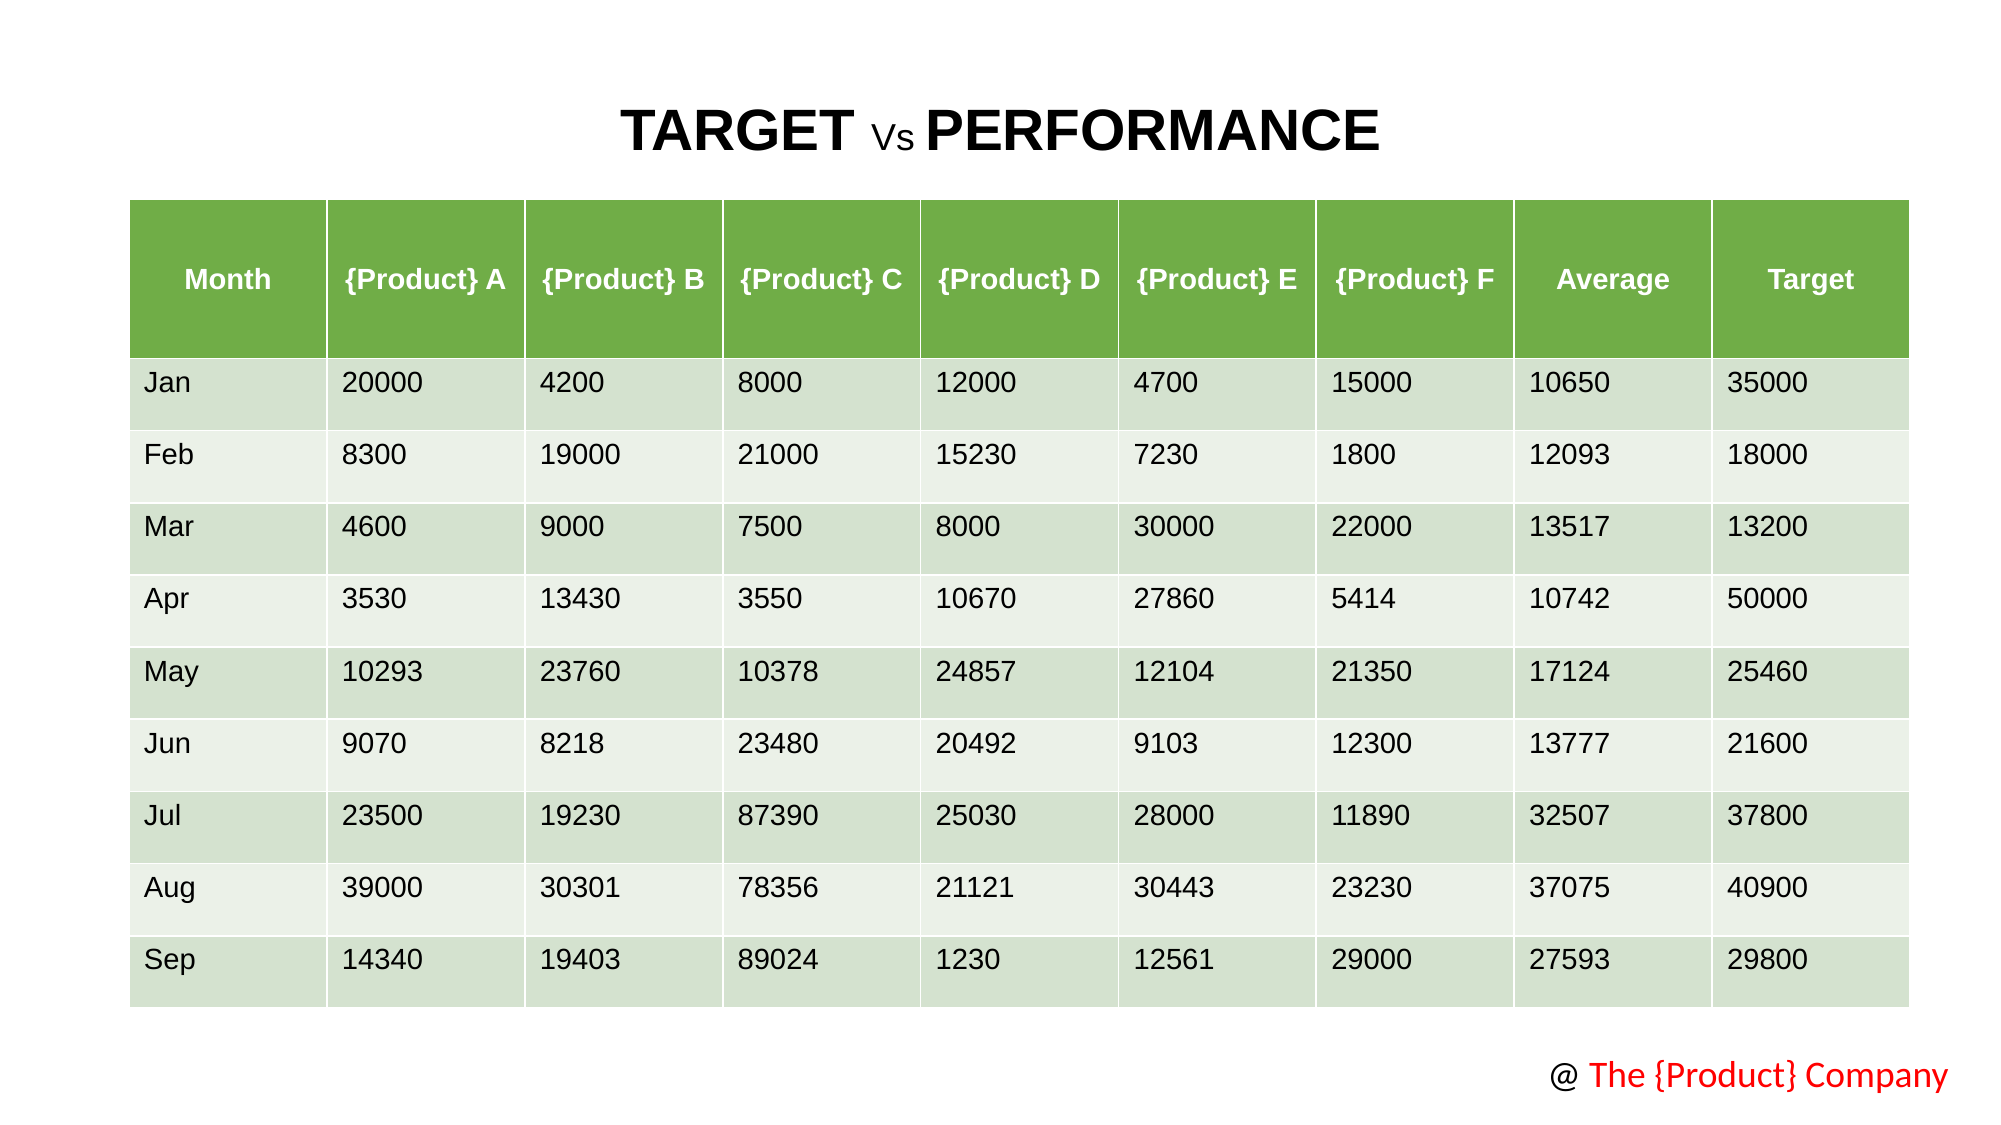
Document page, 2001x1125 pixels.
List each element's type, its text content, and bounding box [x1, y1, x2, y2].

table_cell 11890 [1317, 792, 1513, 863]
table_cell 37075 [1515, 864, 1711, 935]
table_cell Sep [130, 937, 326, 1007]
table_header {Product} F [1317, 200, 1513, 358]
table_header Month [130, 200, 326, 358]
table_cell 20492 [921, 720, 1118, 791]
table_cell May [130, 648, 326, 718]
table_cell 14340 [328, 937, 524, 1007]
table_cell Aug [130, 864, 326, 935]
table_cell 17124 [1515, 648, 1711, 718]
table_cell 12000 [921, 359, 1118, 430]
table_cell 9000 [526, 504, 722, 574]
table_cell 3530 [328, 576, 524, 646]
table_header {Product} D [921, 200, 1118, 358]
table_cell 1230 [921, 937, 1118, 1007]
table_cell 13200 [1713, 504, 1909, 574]
table_cell 9070 [328, 720, 524, 791]
table_cell Mar [130, 504, 326, 574]
table_cell 35000 [1713, 359, 1909, 430]
table_header {Product} A [328, 200, 524, 358]
table_header {Product} C [724, 200, 920, 358]
table_header {Product} B [526, 200, 722, 358]
table_cell 13517 [1515, 504, 1711, 574]
table_cell 24857 [921, 648, 1118, 718]
table_cell 7230 [1119, 431, 1315, 502]
table_header Target [1713, 200, 1909, 358]
table_cell 25460 [1713, 648, 1909, 718]
table_cell 8000 [921, 504, 1118, 574]
table_cell 8300 [328, 431, 524, 502]
table_cell 28000 [1119, 792, 1315, 863]
table_cell 12300 [1317, 720, 1513, 791]
table_cell 21000 [724, 431, 920, 502]
table_cell Feb [130, 431, 326, 502]
table_cell 30301 [526, 864, 722, 935]
table_cell 21350 [1317, 648, 1513, 718]
table_cell 19230 [526, 792, 722, 863]
table_cell 32507 [1515, 792, 1711, 863]
table_cell 87390 [724, 792, 920, 863]
table_header Average [1515, 200, 1711, 358]
table_cell 12561 [1119, 937, 1315, 1007]
table_cell 7500 [724, 504, 920, 574]
table_cell 10378 [724, 648, 920, 718]
table_cell 29800 [1713, 937, 1909, 1007]
table_cell 8000 [724, 359, 920, 430]
table_cell 18000 [1713, 431, 1909, 502]
table_cell 12104 [1119, 648, 1315, 718]
table_cell 10293 [328, 648, 524, 718]
table_cell 4700 [1119, 359, 1315, 430]
table_cell Apr [130, 576, 326, 646]
table_cell 10742 [1515, 576, 1711, 646]
table_cell 8218 [526, 720, 722, 791]
table_cell 4200 [526, 359, 722, 430]
table_cell 23760 [526, 648, 722, 718]
table_cell 30443 [1119, 864, 1315, 935]
table_cell 9103 [1119, 720, 1315, 791]
table_cell 29000 [1317, 937, 1513, 1007]
table_cell 19403 [526, 937, 722, 1007]
table_cell 30000 [1119, 504, 1315, 574]
table_cell 40900 [1713, 864, 1909, 935]
table_cell 27860 [1119, 576, 1315, 646]
table_cell Jun [130, 720, 326, 791]
table_cell 15000 [1317, 359, 1513, 430]
table_cell 19000 [526, 431, 722, 502]
table_cell 89024 [724, 937, 920, 1007]
table_cell 78356 [724, 864, 920, 935]
table_cell 27593 [1515, 937, 1711, 1007]
table_cell 25030 [921, 792, 1118, 863]
table_cell 3550 [724, 576, 920, 646]
table_cell 15230 [921, 431, 1118, 502]
table_cell 39000 [328, 864, 524, 935]
table_cell 13430 [526, 576, 722, 646]
table_cell 1800 [1317, 431, 1513, 502]
table_cell 23480 [724, 720, 920, 791]
table_cell 10650 [1515, 359, 1711, 430]
table_cell 21121 [921, 864, 1118, 935]
table_cell 37800 [1713, 792, 1909, 863]
table_cell 13777 [1515, 720, 1711, 791]
table_cell 23230 [1317, 864, 1513, 935]
title Target Vs PERFORMANCE [175, 0, 1826, 199]
table_header {Product} E [1119, 200, 1315, 358]
table_cell 12093 [1515, 431, 1711, 502]
table_cell 21600 [1713, 720, 1909, 791]
table_cell 4600 [328, 504, 524, 574]
table_cell 20000 [328, 359, 524, 430]
table_cell 10670 [921, 576, 1118, 646]
table_cell 22000 [1317, 504, 1513, 574]
table_cell Jan [130, 359, 326, 430]
table_cell 5414 [1317, 576, 1513, 646]
table_cell Jul [130, 792, 326, 863]
table_cell 50000 [1713, 576, 1909, 646]
table_cell 23500 [328, 792, 524, 863]
